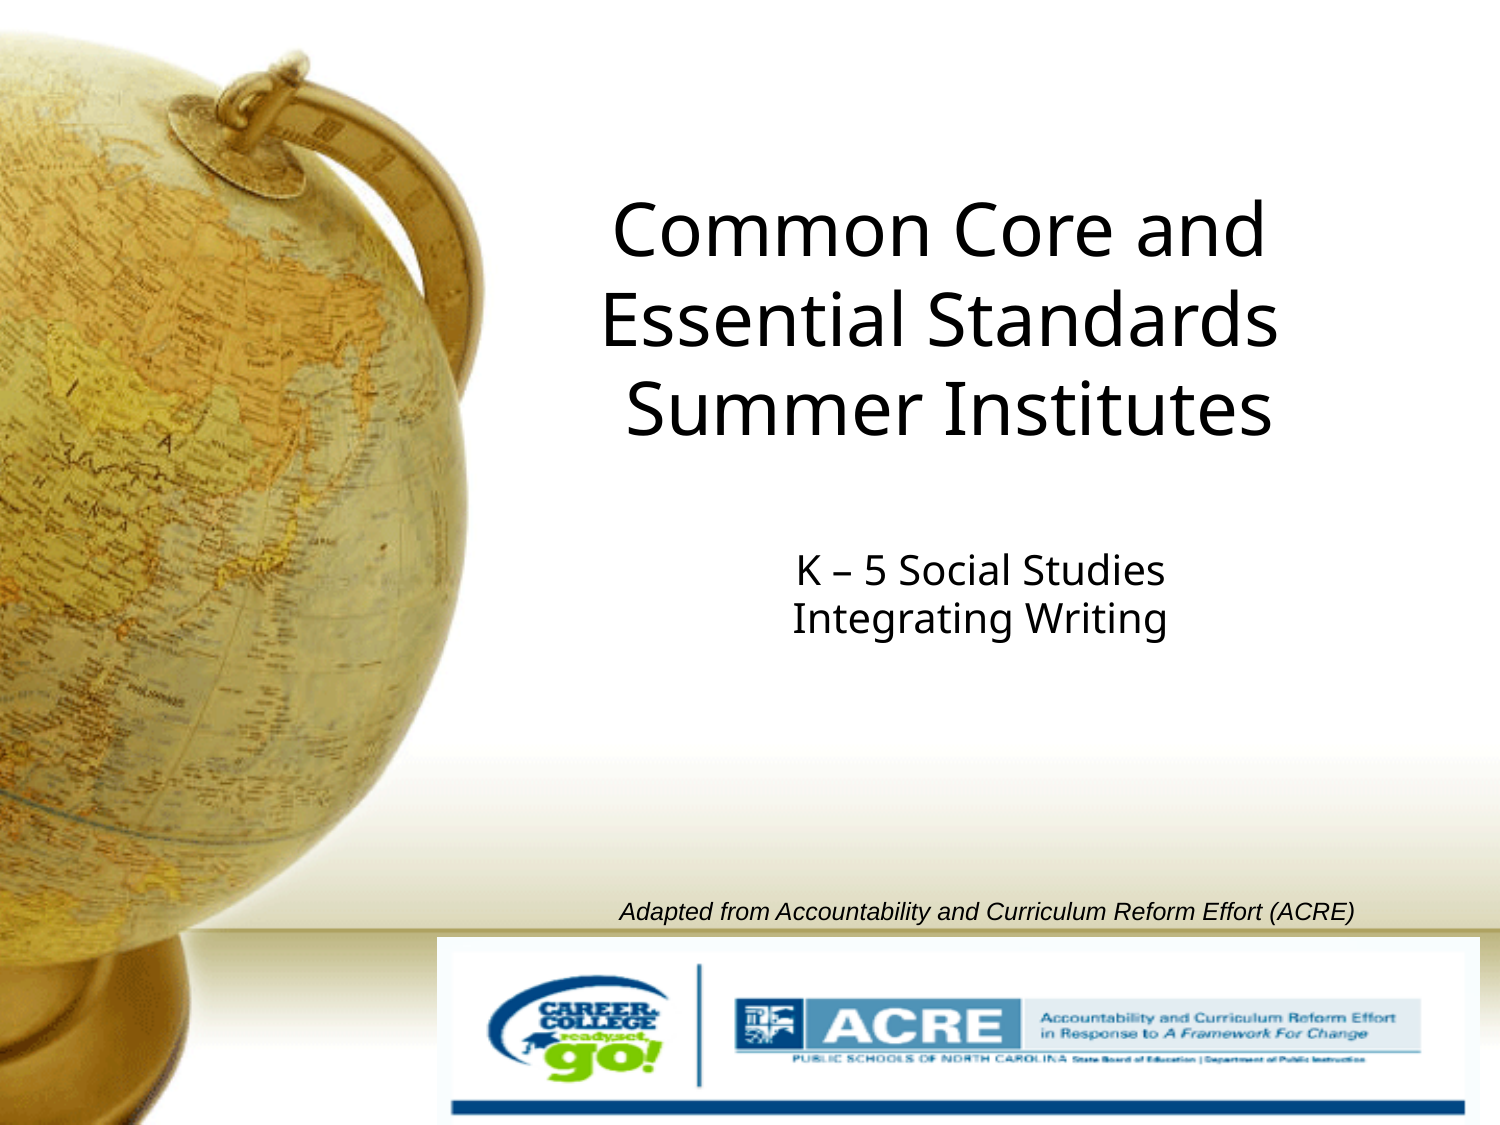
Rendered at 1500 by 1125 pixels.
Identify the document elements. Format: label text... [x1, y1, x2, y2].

title Common Core and Essential Standards Summer Institutes [462, 174, 1438, 458]
text_box Adapted from Accountability and Curriculum Reform Effort (ACRE) [504, 888, 1480, 934]
picture [0, 0, 1500, 1125]
subtitle K – 5 Social Studies Integrating Writing [575, 487, 1387, 712]
